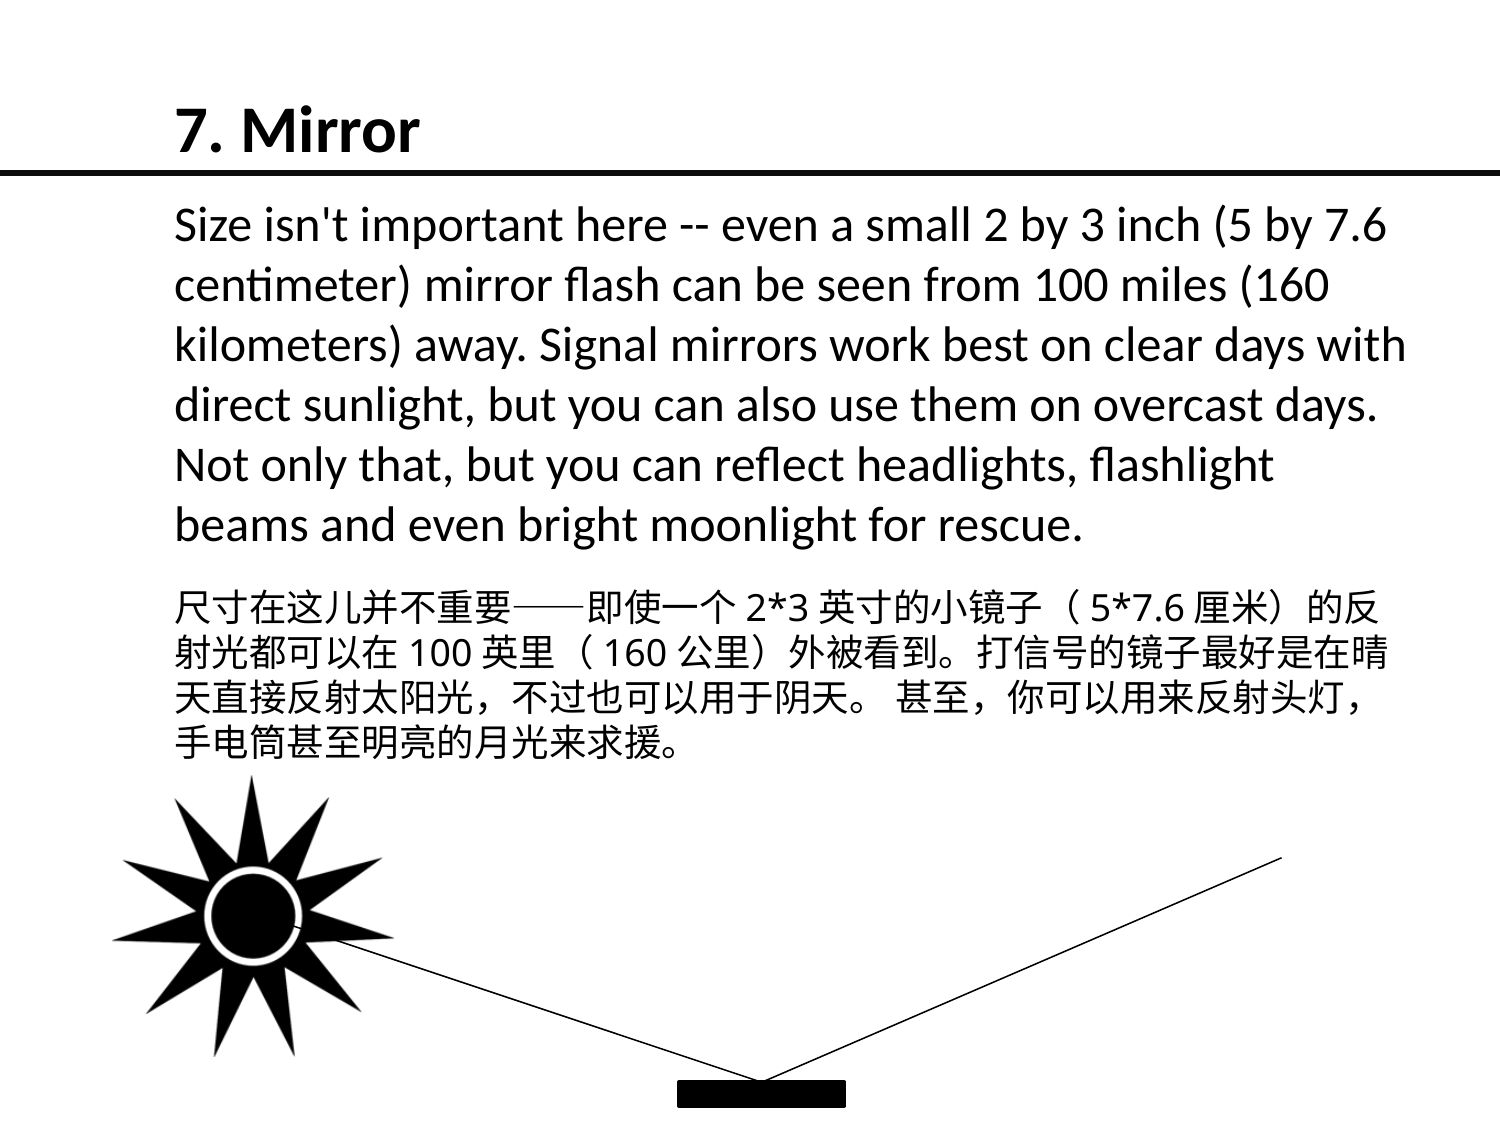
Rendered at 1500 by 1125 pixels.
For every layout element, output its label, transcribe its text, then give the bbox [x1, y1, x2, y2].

text_box 7. Mirror [159, 78, 998, 170]
picture [111, 774, 395, 1058]
text_box 尺寸在这儿并不重要——即使一个2*3英寸的小镜子（5*7.6厘米）的反射光都可以在100英里（160公里）外被看到。打信号的镜子最好是在晴天直接反射太阳光，不过也可以用于阴天。 甚至，你可以用来反射头灯，手电筒甚至明亮的月光来求援。 [159, 576, 1424, 772]
text_box [677, 1091, 846, 1108]
text_box Size isn't important here -- even a small 2 by 3 inch (5 by 7.6 centimeter) mirror flash can be seen from 100 miles (160 kilometers) away. Signal mirrors work best on clear days with direct sunlight, but you can also use them on overcast days. Not only that, but you can reflect headlights, flashlight beams and even bright moonlight for rescue. [159, 184, 1424, 560]
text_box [265, 857, 1282, 1083]
